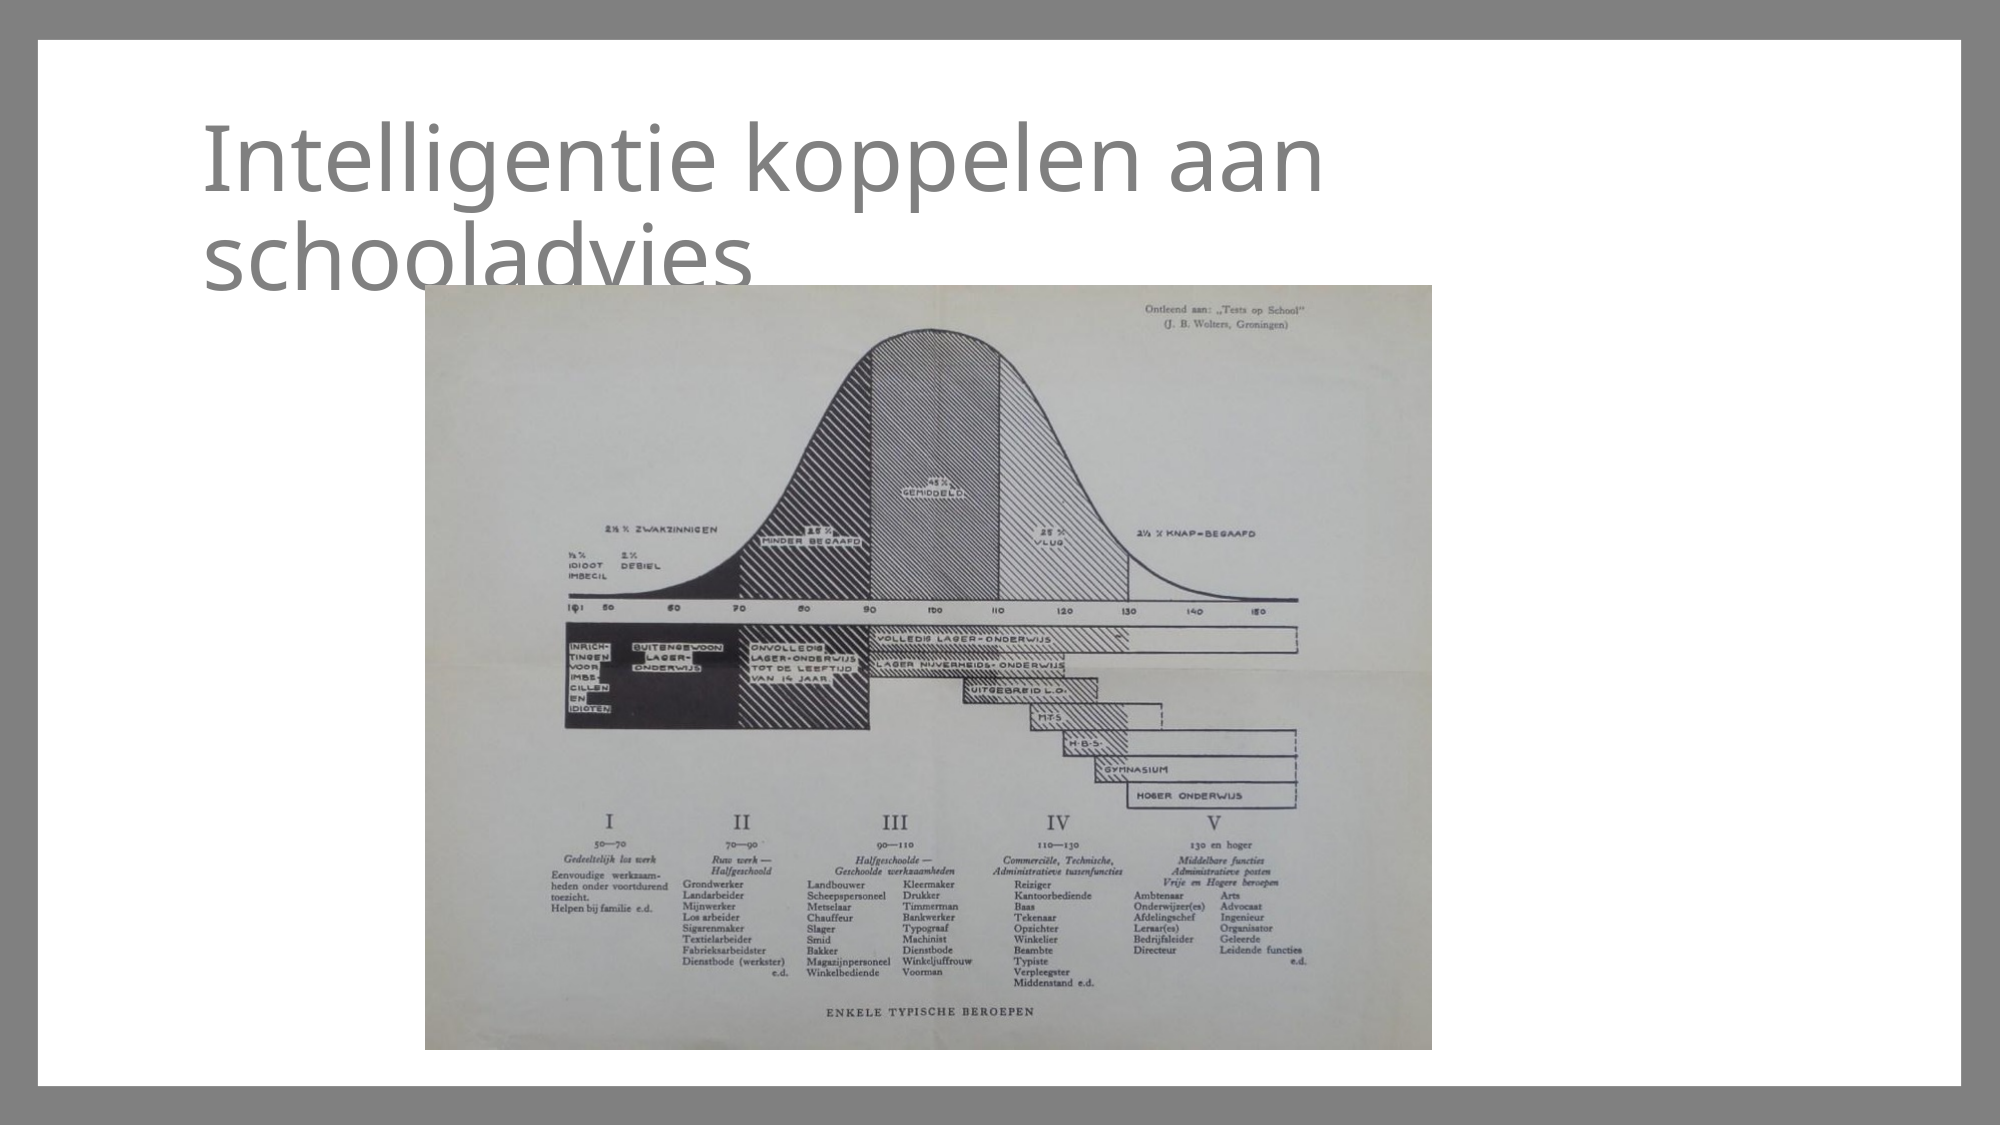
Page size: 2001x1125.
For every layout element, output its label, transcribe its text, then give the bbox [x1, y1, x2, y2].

picture [424, 285, 1432, 1050]
title Intelligentie koppelen aan schooladvies [187, 99, 1808, 323]
